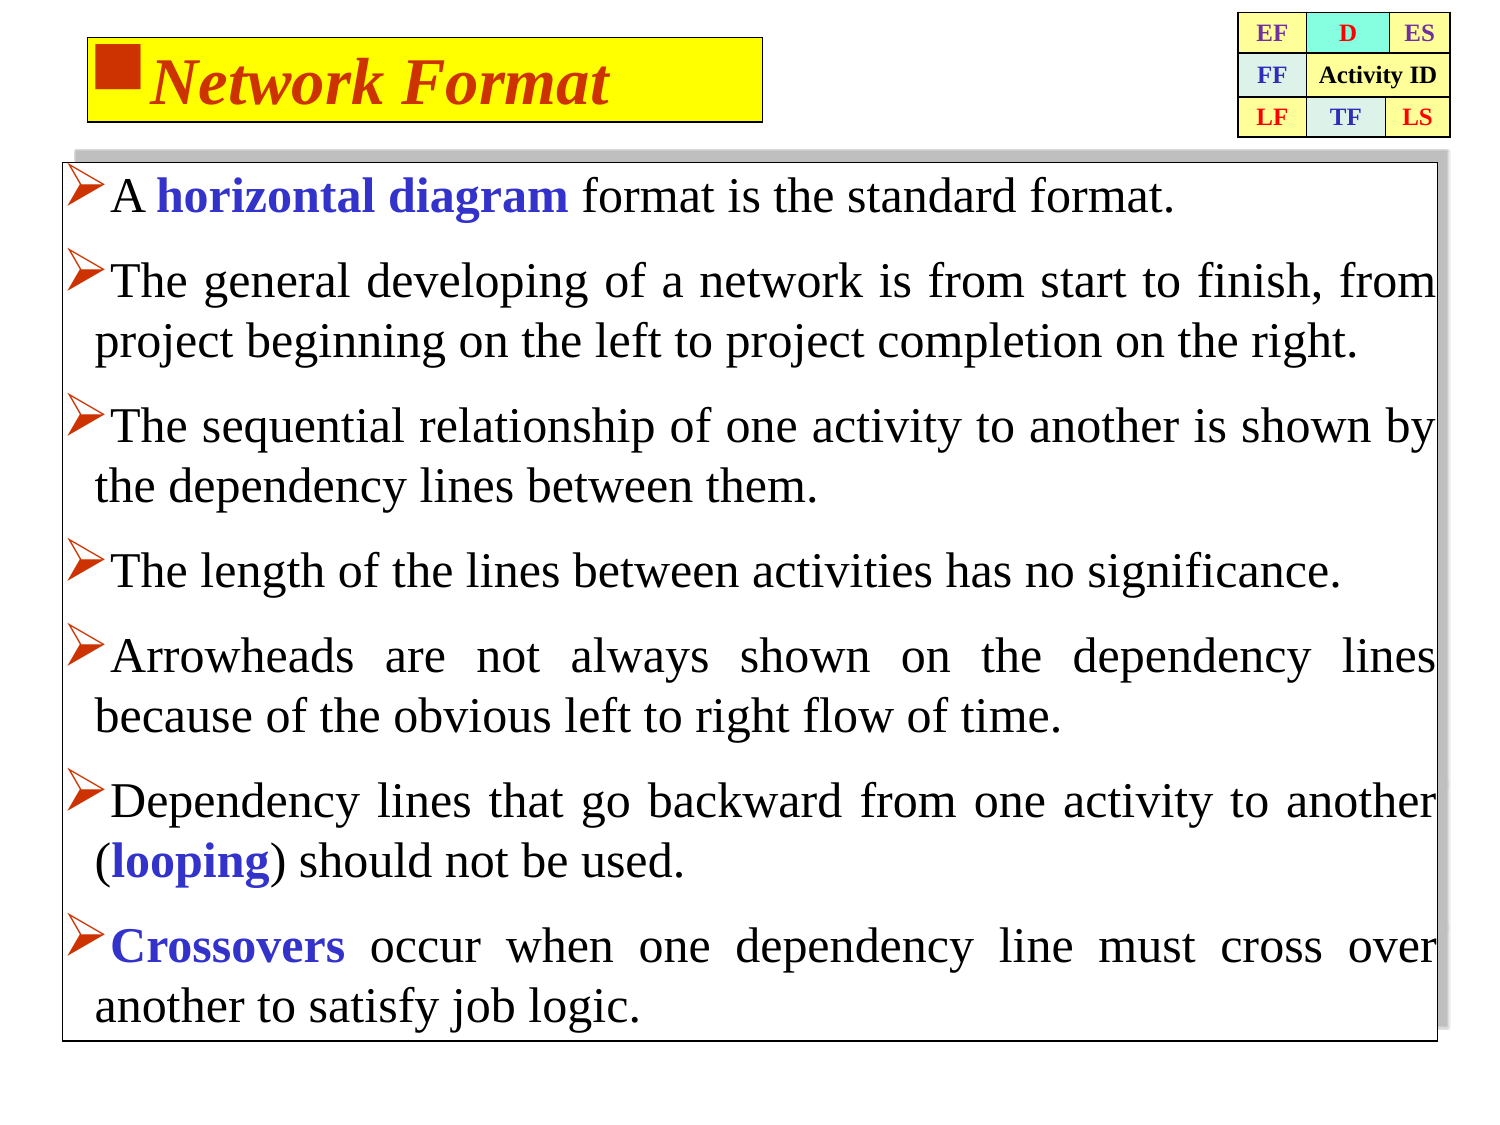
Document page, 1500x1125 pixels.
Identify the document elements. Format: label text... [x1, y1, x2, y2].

text_box Network Format [87, 37, 763, 123]
table_header D [1307, 13, 1389, 52]
table_cell TF [1307, 98, 1385, 136]
table_cell Activity ID [1307, 54, 1449, 96]
table_cell FF [1239, 54, 1306, 96]
list A horizontal diagram format is the standard format. The general developing of a network is from start to finish, from project beginning on the left to project completion on the right. The sequential relationship of one activity to another is shown by the dependency lines between them. The length of the lines between activities has no significance. Arrowheads are not always shown on the dependency lines because of the obvious left to right flow of time. Dependency lines that go backward from one activity to another (looping) should not be used. Crossovers occur when one dependency line must cross over another to satisfy job logic. [62, 162, 1438, 1042]
table_cell LS [1386, 98, 1449, 136]
table_cell LF [1239, 98, 1306, 136]
table_header EF [1239, 13, 1306, 52]
table_header ES [1390, 13, 1449, 52]
